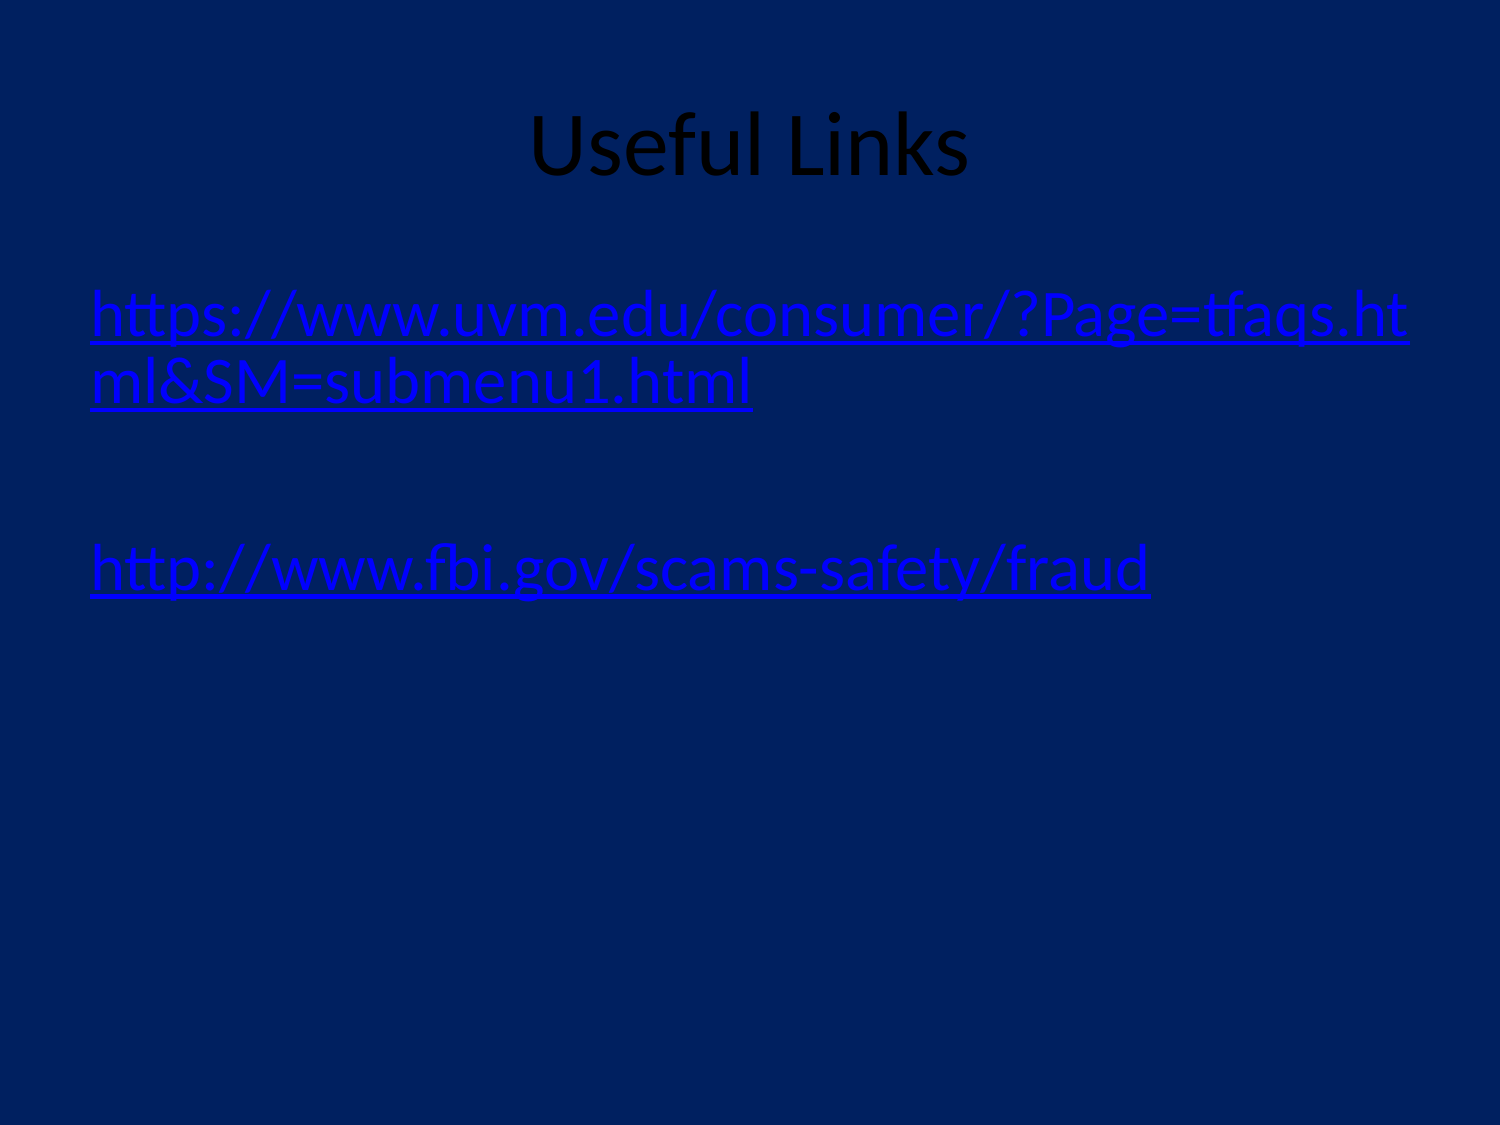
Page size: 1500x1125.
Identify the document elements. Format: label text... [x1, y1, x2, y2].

title Useful Links [75, 45, 1425, 233]
list https://www.uvm.edu/consumer/?Page=tfaqs.html&SM=submenu1.html http://www.fbi.gov/scams-safety/fraud [75, 262, 1425, 1005]
